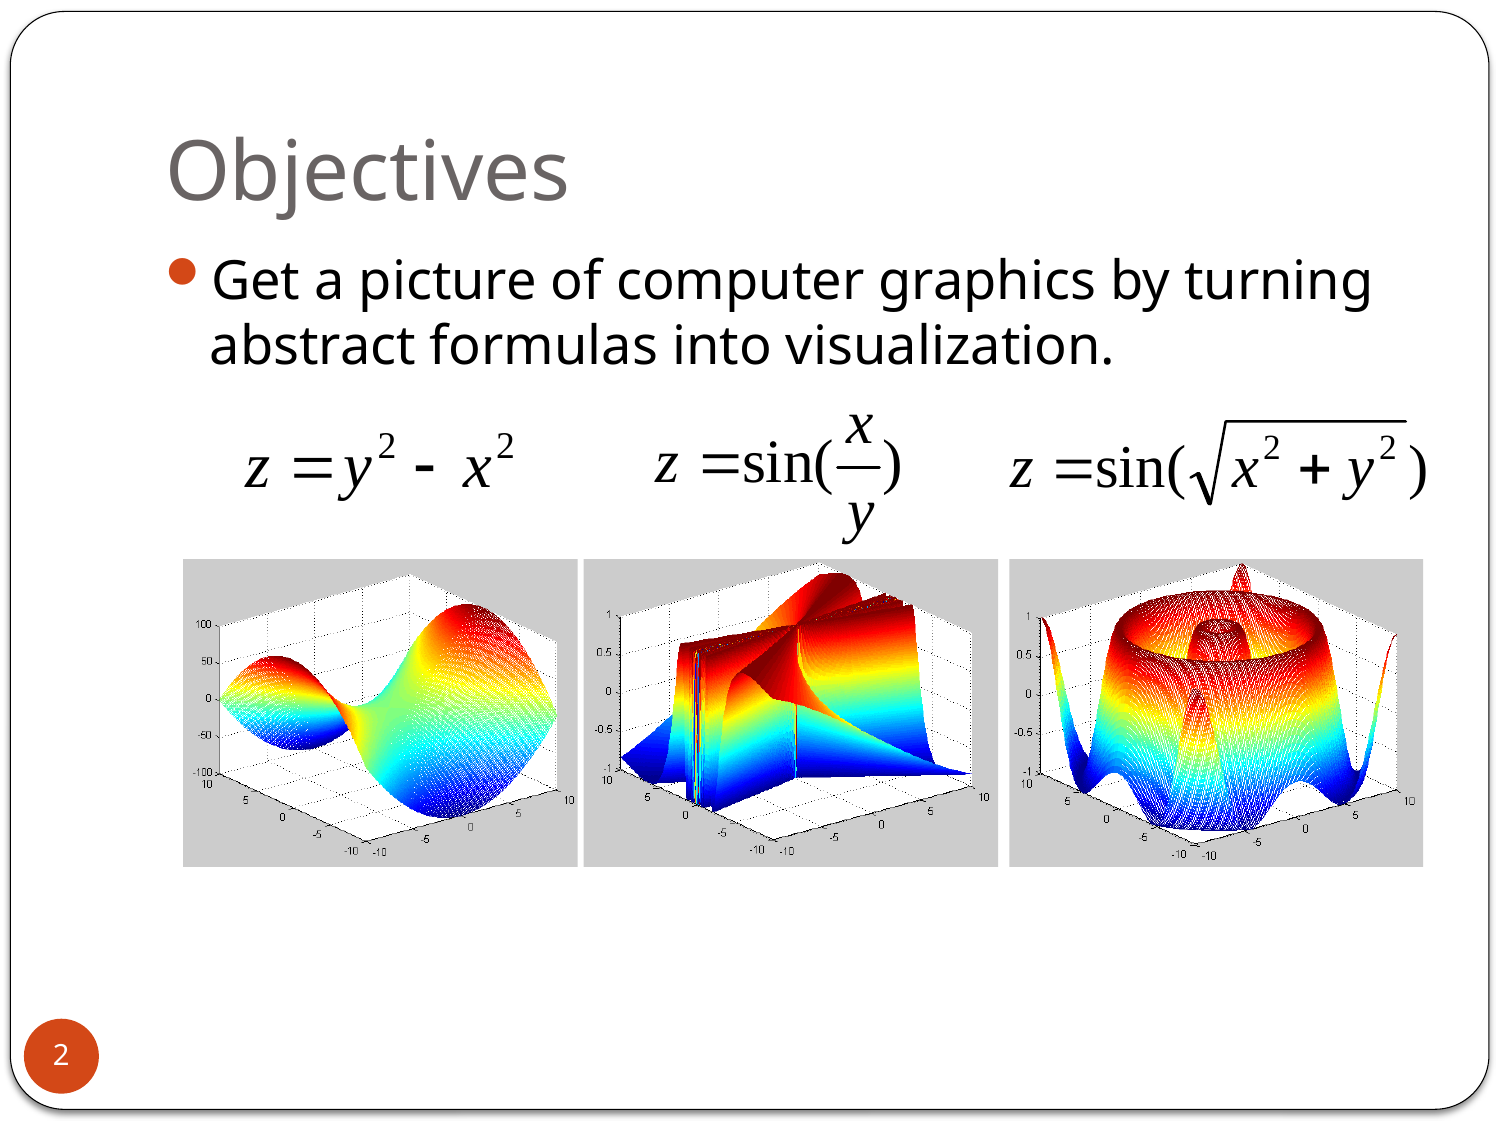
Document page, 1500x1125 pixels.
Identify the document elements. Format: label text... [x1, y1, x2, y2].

picture [583, 559, 999, 867]
title Objectives [150, 45, 1425, 233]
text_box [997, 405, 1439, 518]
list Get a picture of computer graphics by turning abstract formulas into visualization. [150, 237, 1425, 988]
slide_number 2 [23, 1018, 99, 1094]
picture [1008, 559, 1424, 867]
picture [182, 559, 578, 867]
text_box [643, 385, 916, 555]
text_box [231, 417, 529, 516]
